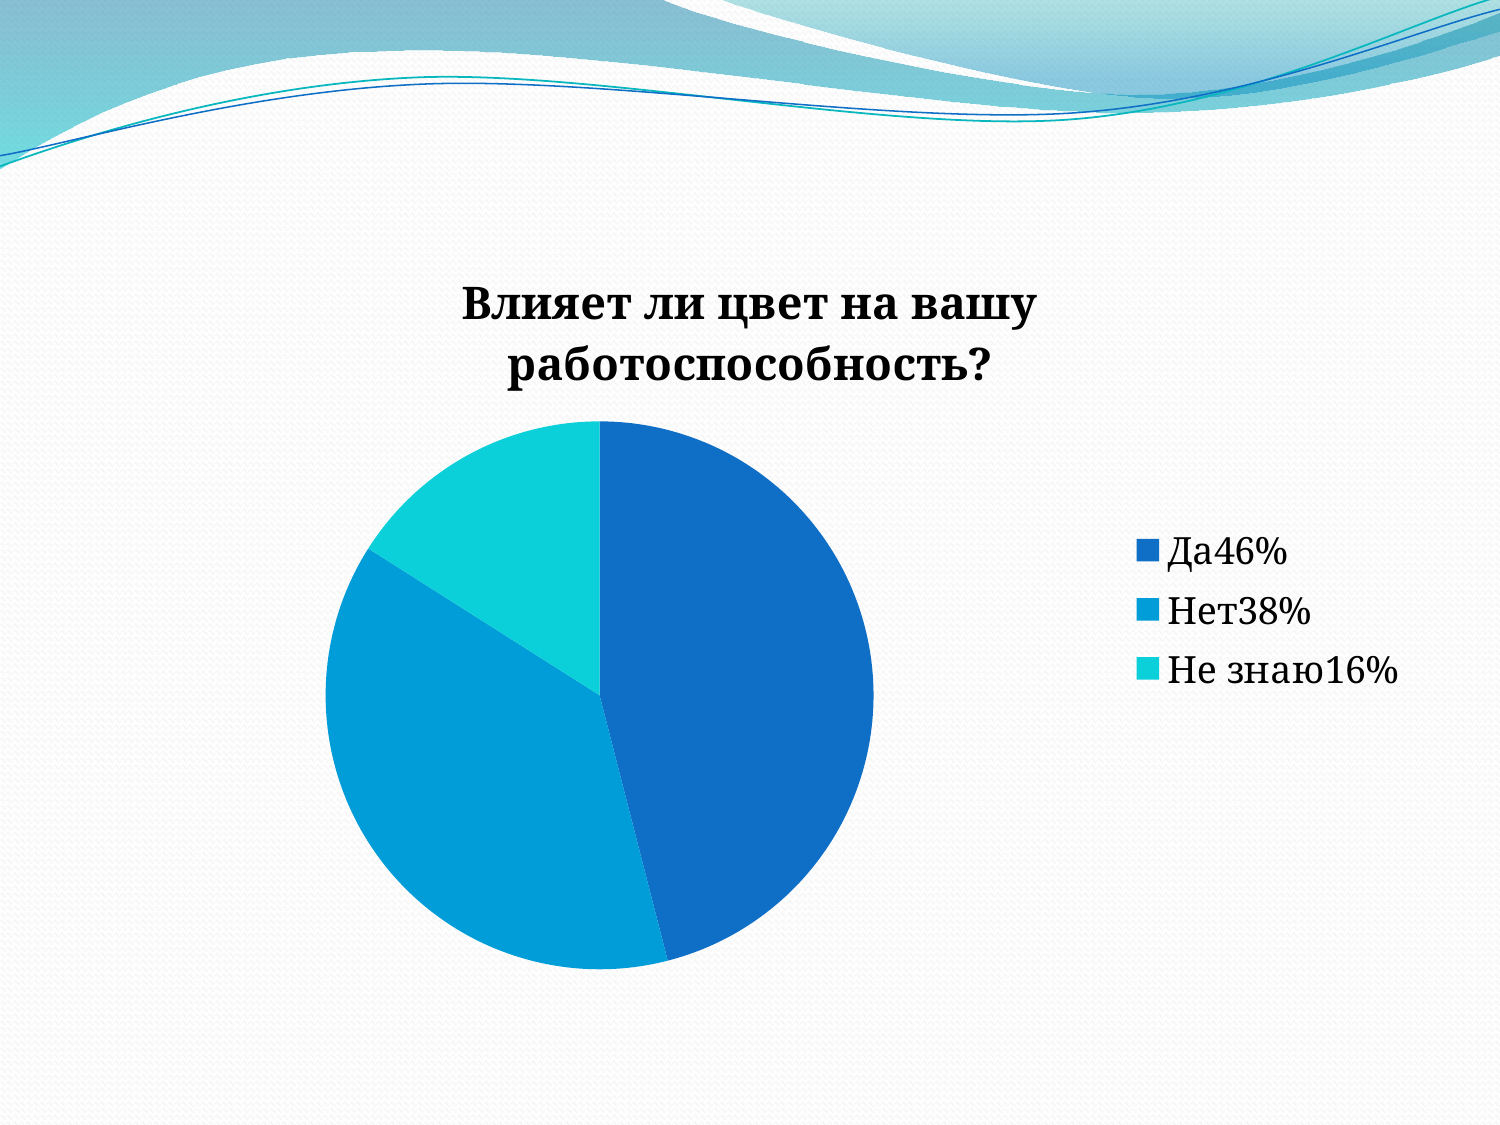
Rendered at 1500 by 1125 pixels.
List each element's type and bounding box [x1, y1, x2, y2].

chart [74, 234, 1426, 985]
